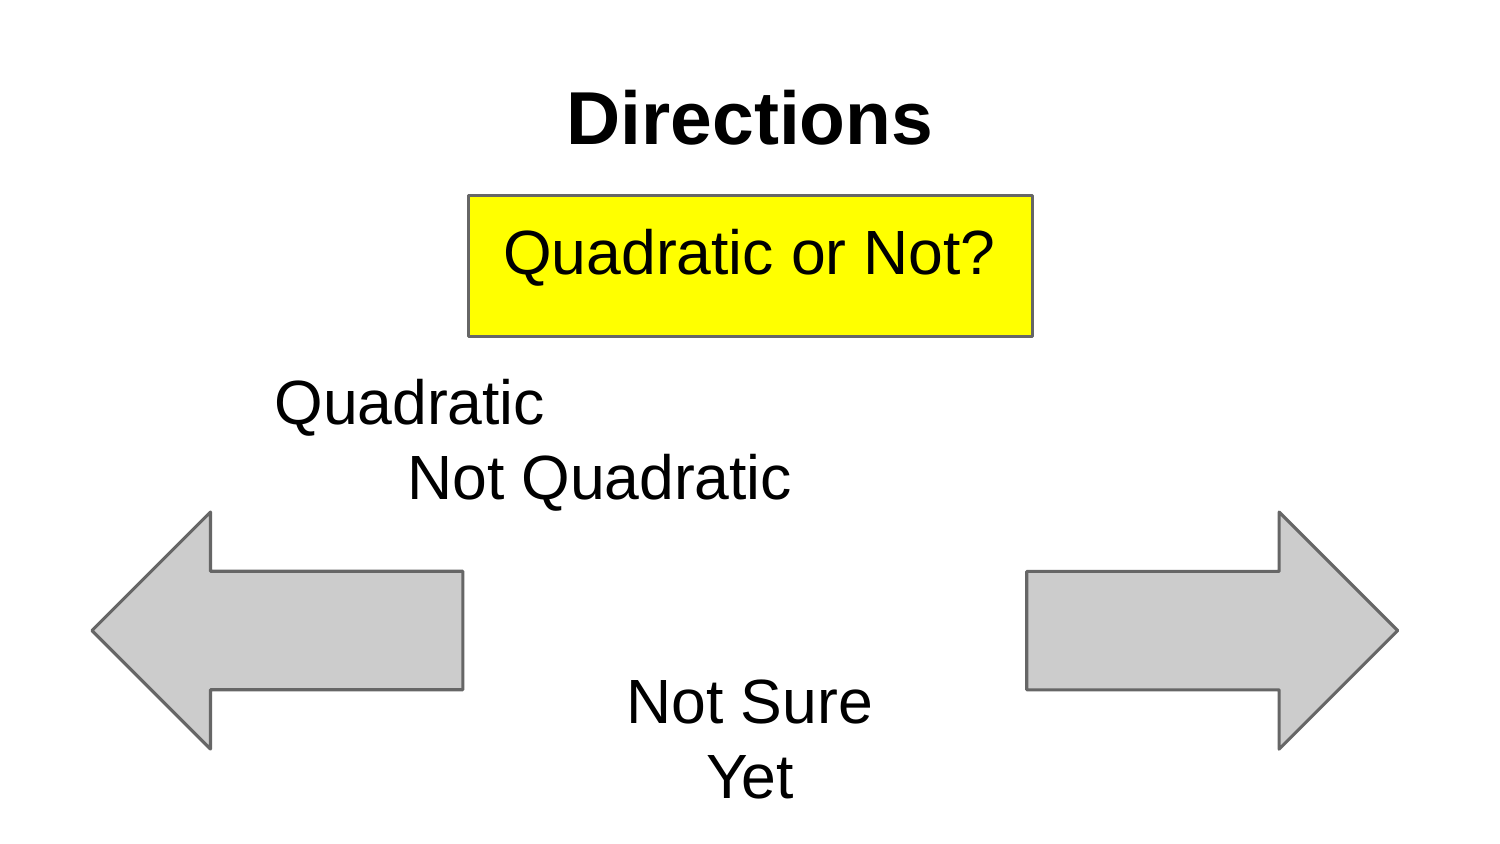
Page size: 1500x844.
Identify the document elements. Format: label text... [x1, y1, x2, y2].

list Quadratic or Not? Quadratic Not Quadratic Not Sure Yet [75, 196, 1425, 808]
text_box [1026, 512, 1398, 750]
title Directions [75, 33, 1425, 175]
text_box [91, 512, 463, 750]
